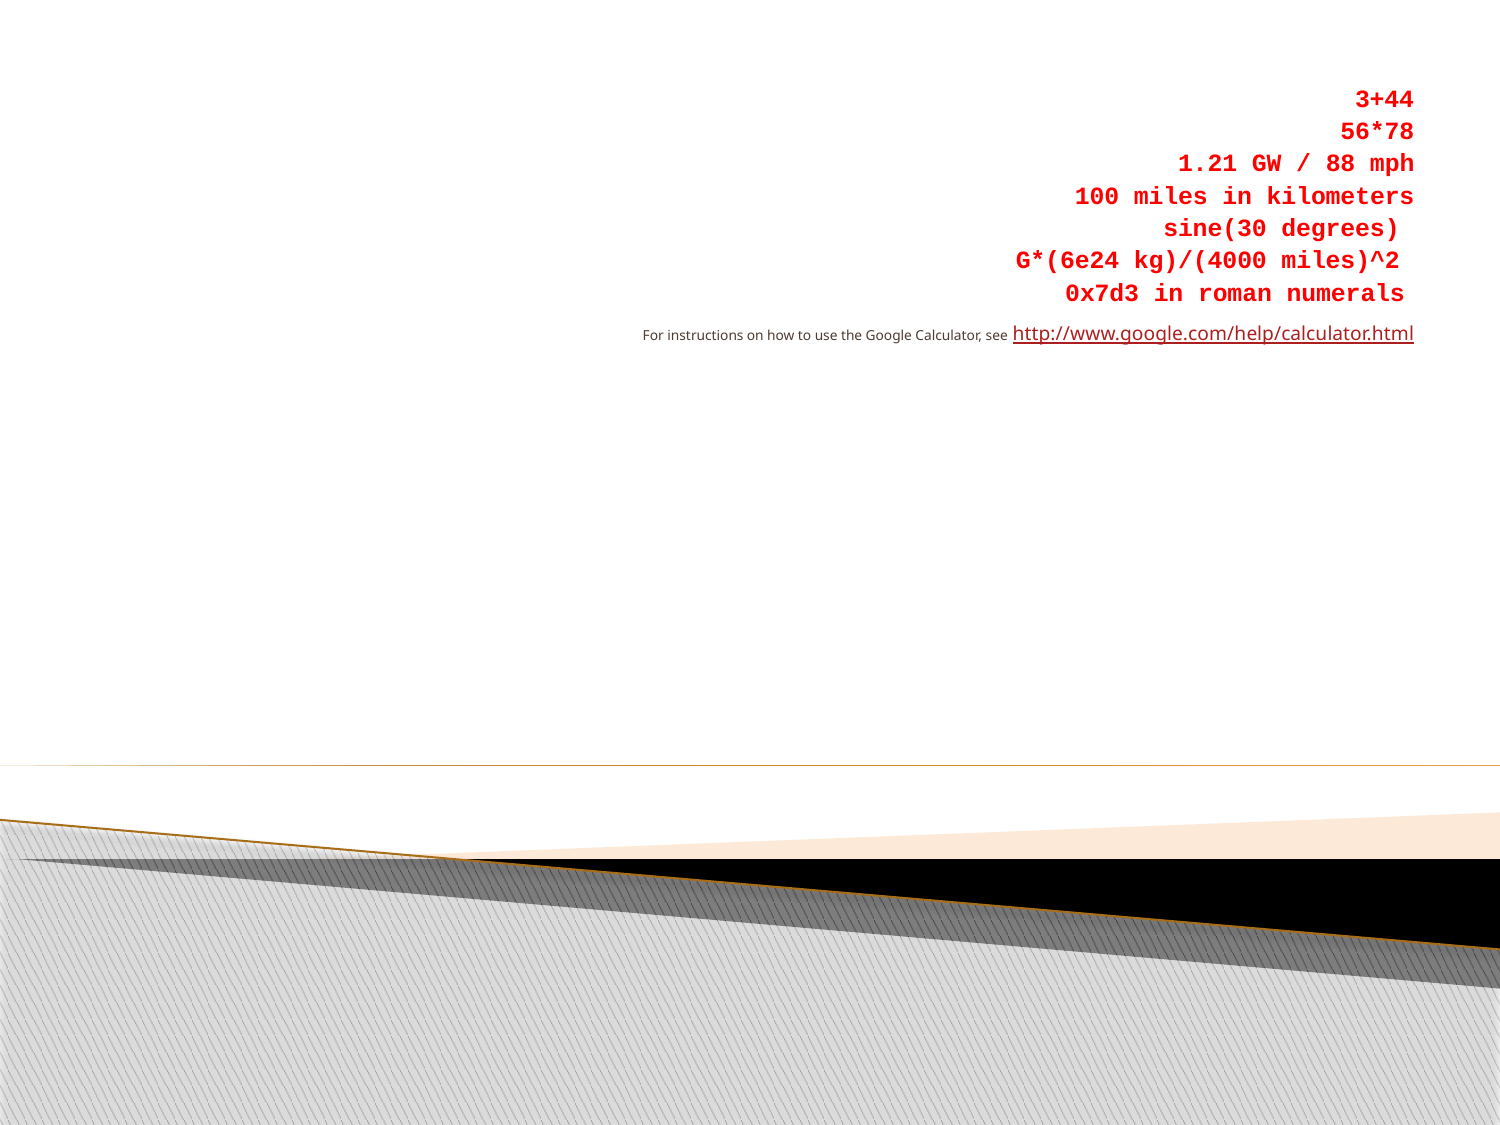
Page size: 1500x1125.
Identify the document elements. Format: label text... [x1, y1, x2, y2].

subtitle 3+44 56*78 1.21 GW / 88 mph 100 miles in kilometers sine(30 degrees) G*(6e24 kg)/(4000 miles)^2 0x7d3 in roman numerals For instructions on how to use the Google Calculator, see http://www.google.com/help/calculator.html [75, 75, 1425, 363]
picture [5, 859, 1500, 989]
